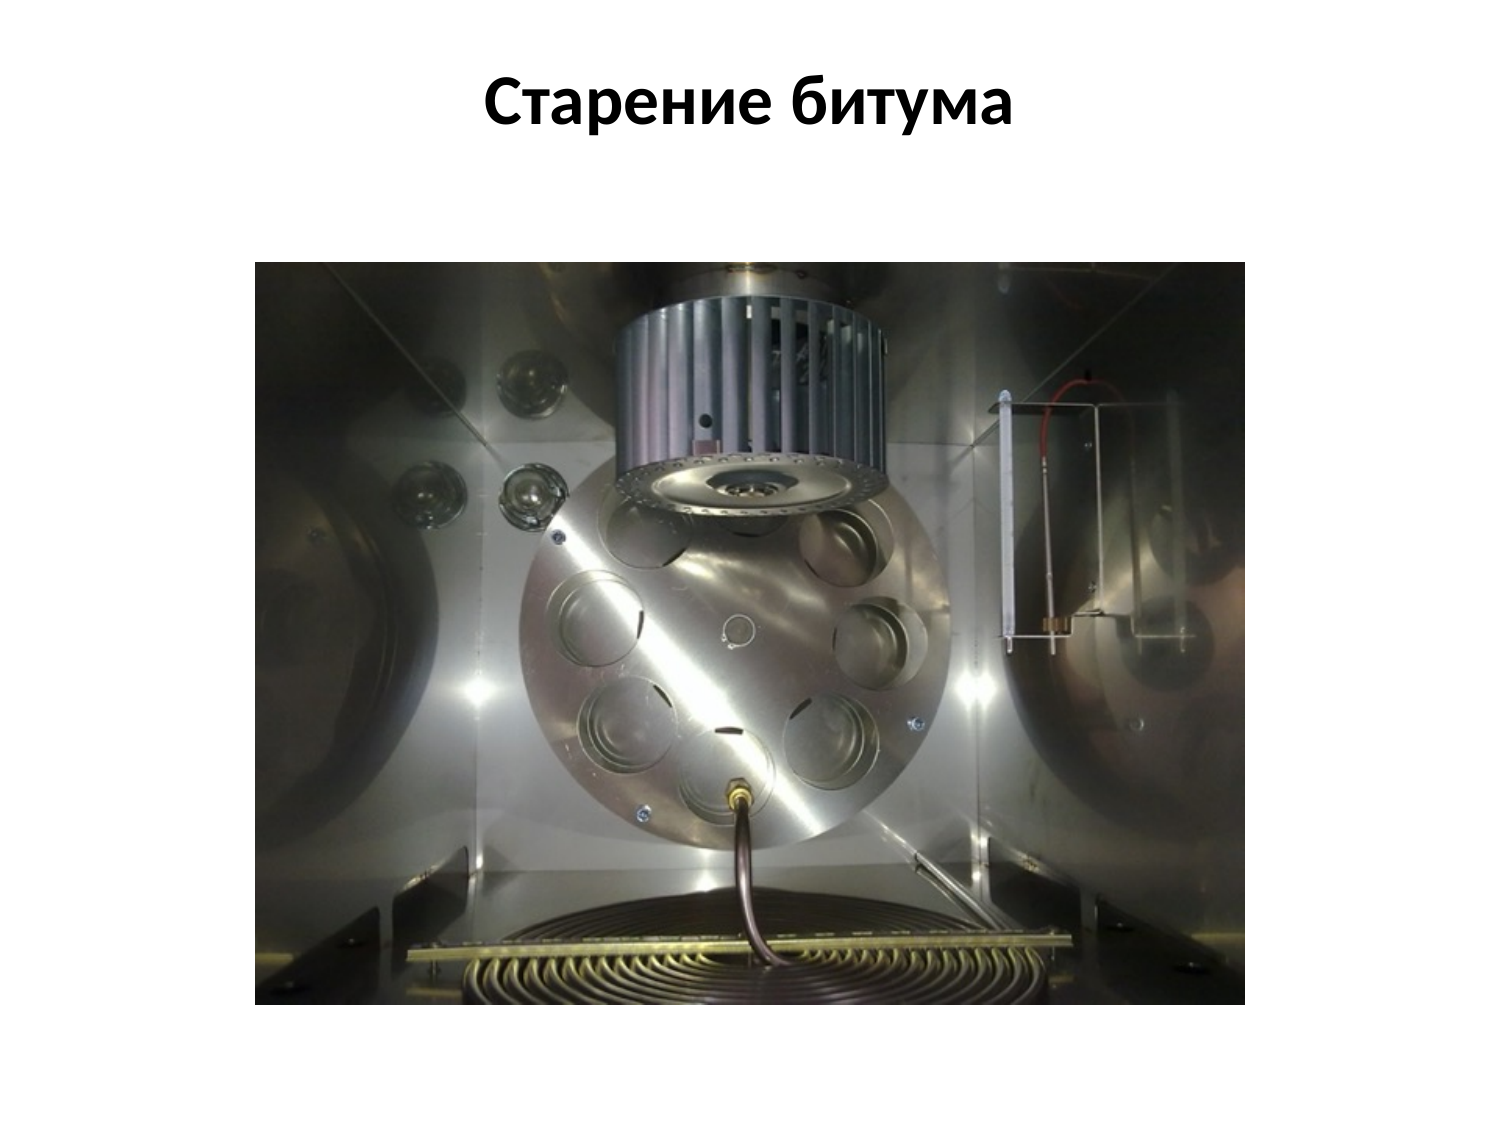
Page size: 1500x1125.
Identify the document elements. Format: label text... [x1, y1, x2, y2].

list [254, 262, 1246, 1006]
title Старение битума [75, 45, 1425, 233]
